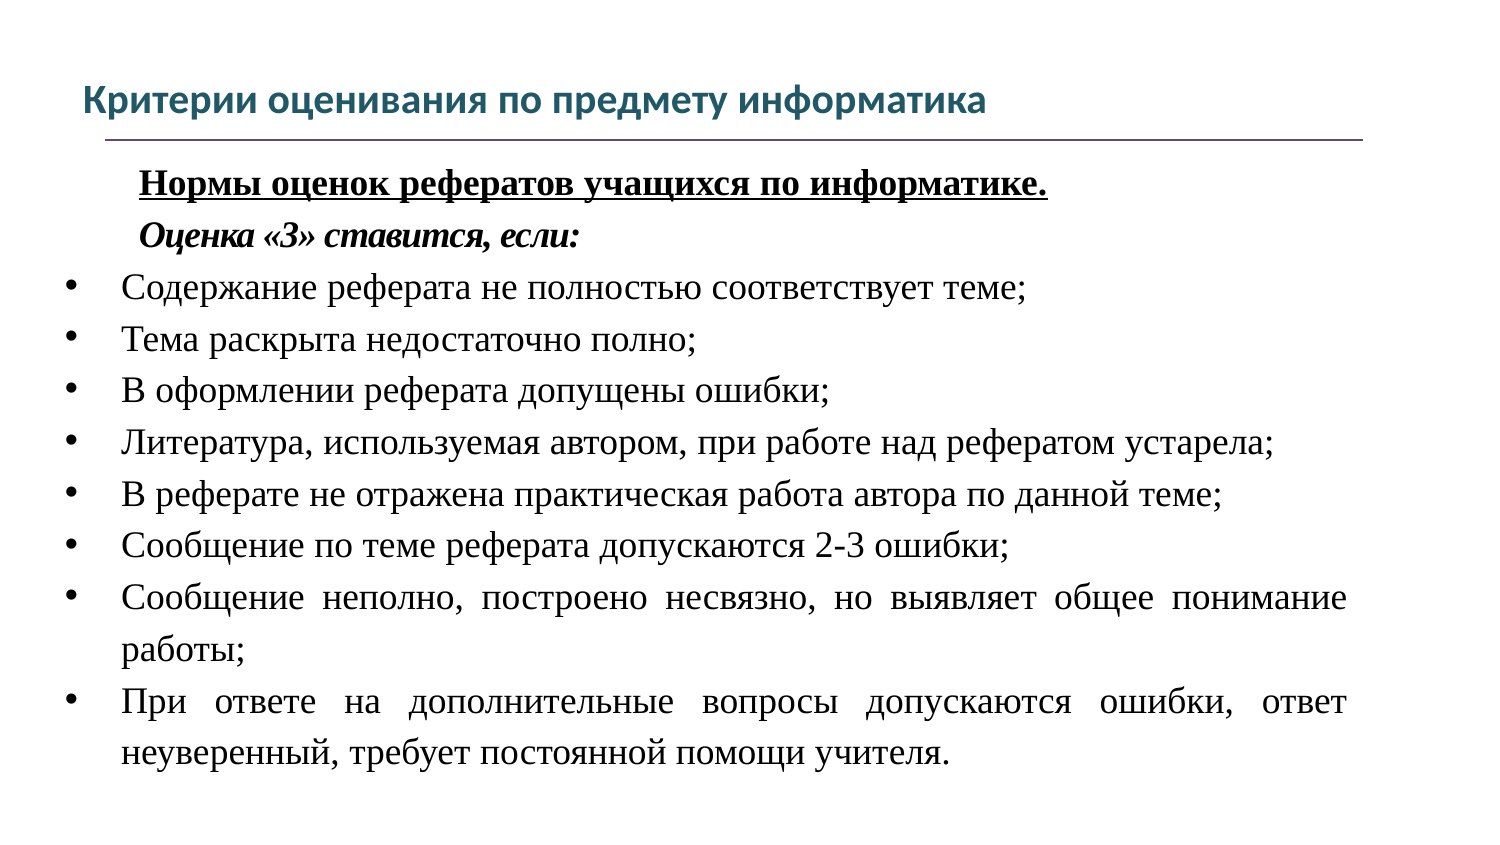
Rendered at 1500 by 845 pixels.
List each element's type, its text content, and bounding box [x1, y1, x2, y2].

text_box Нормы оценок рефератов учащихся по информатике. Оценка «3» ставится, если: Содержание реферата не полностью соответствует теме; Тема раскрыта недостаточно полно; В оформлении реферата допущены ошибки; Литература, используемая автором, при работе над рефератом устарела; В реферате не отражена практическая работа автора по данной теме; Сообщение по теме реферата допускаются 2-3 ошибки; Сообщение неполно, построено несвязно, но выявляет общее понимание работы; При ответе на дополнительные вопросы допускаются ошибки, ответ неуверенный, требует постоянной помощи учителя. [50, 144, 1364, 780]
title Критерии оценивания по предмету информатика [83, 28, 1417, 213]
